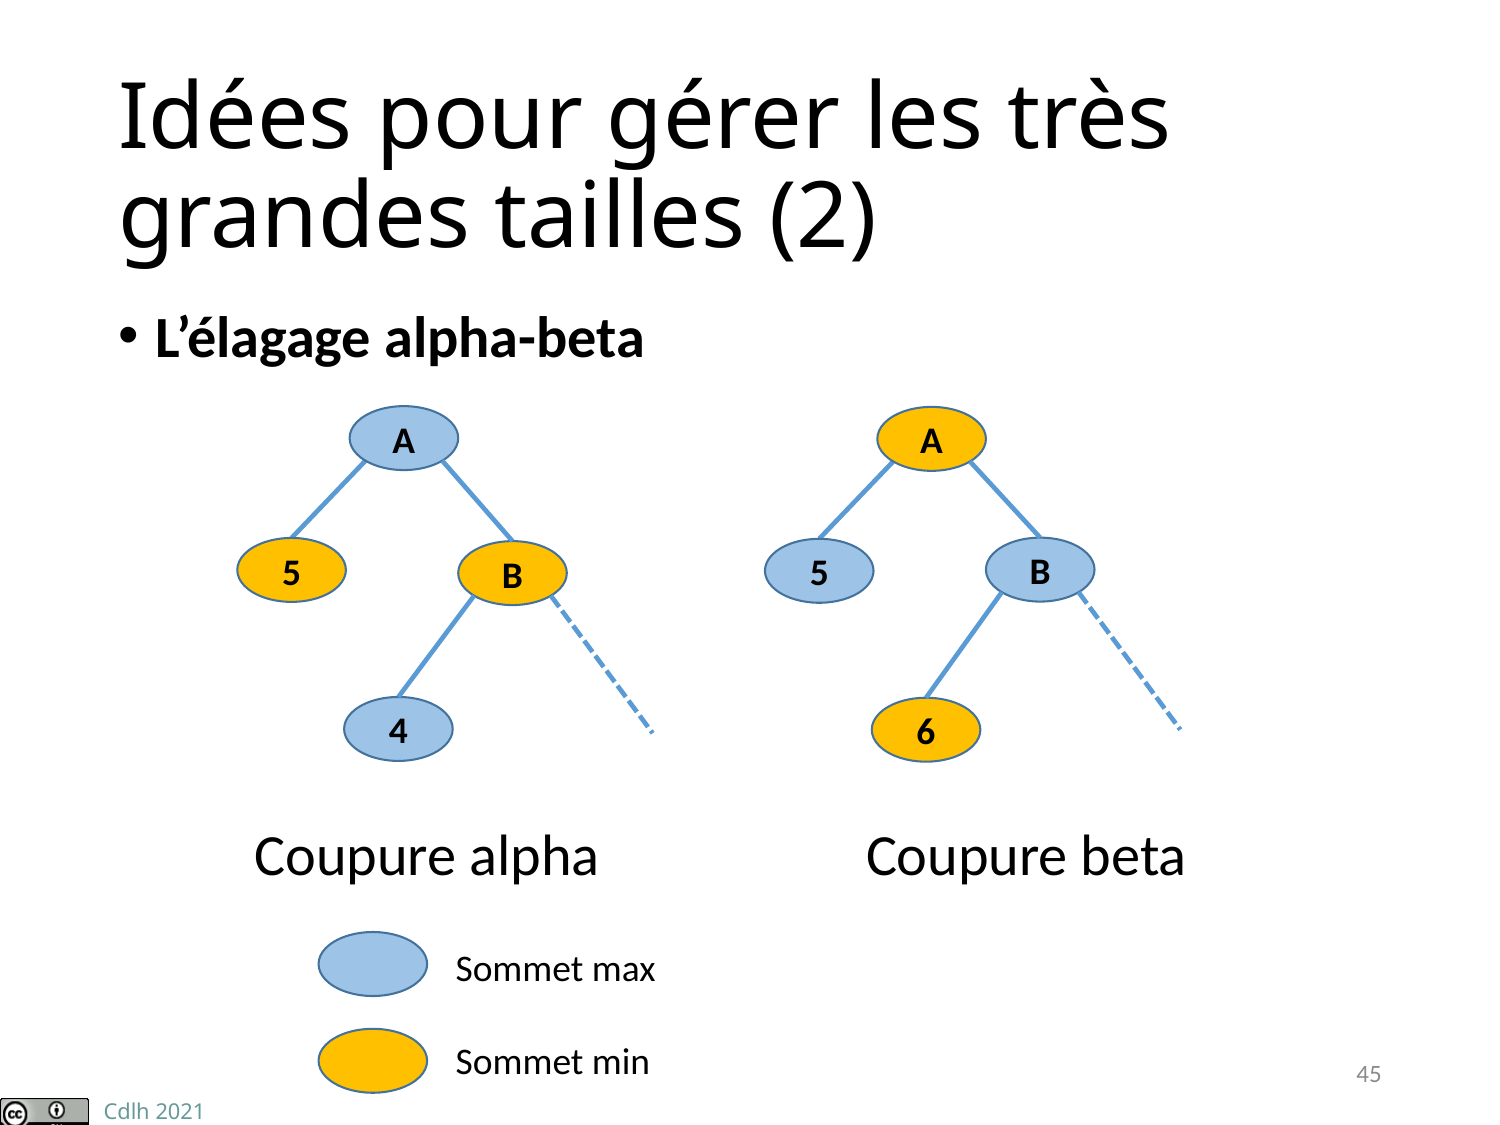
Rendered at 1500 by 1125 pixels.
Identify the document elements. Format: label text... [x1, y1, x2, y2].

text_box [969, 461, 1041, 538]
text_box B [457, 540, 568, 607]
text_box Coupure alpha [239, 809, 615, 895]
text_box 5 [763, 537, 875, 604]
text_box B [984, 536, 1096, 603]
title Idées pour gérer les très grandes tailles (2) [103, 59, 1397, 278]
text_box Sommet max [440, 937, 671, 997]
text_box 6 [870, 696, 982, 763]
slide_number 45 [1059, 1042, 1397, 1103]
text_box Sommet min [440, 1030, 666, 1090]
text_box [926, 592, 1002, 698]
text_box [317, 930, 429, 998]
text_box 5 [236, 536, 347, 603]
text_box 4 [343, 695, 454, 762]
text_box A [876, 405, 987, 472]
picture [0, 1098, 89, 1125]
text_box Coupure beta [851, 809, 1203, 895]
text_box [442, 460, 513, 542]
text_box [819, 461, 894, 539]
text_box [1078, 592, 1181, 730]
text_box A [348, 405, 460, 472]
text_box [550, 595, 653, 734]
text_box [317, 1027, 429, 1094]
list L’élagage alpha-beta [103, 299, 1397, 1014]
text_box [291, 460, 366, 538]
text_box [398, 595, 475, 697]
